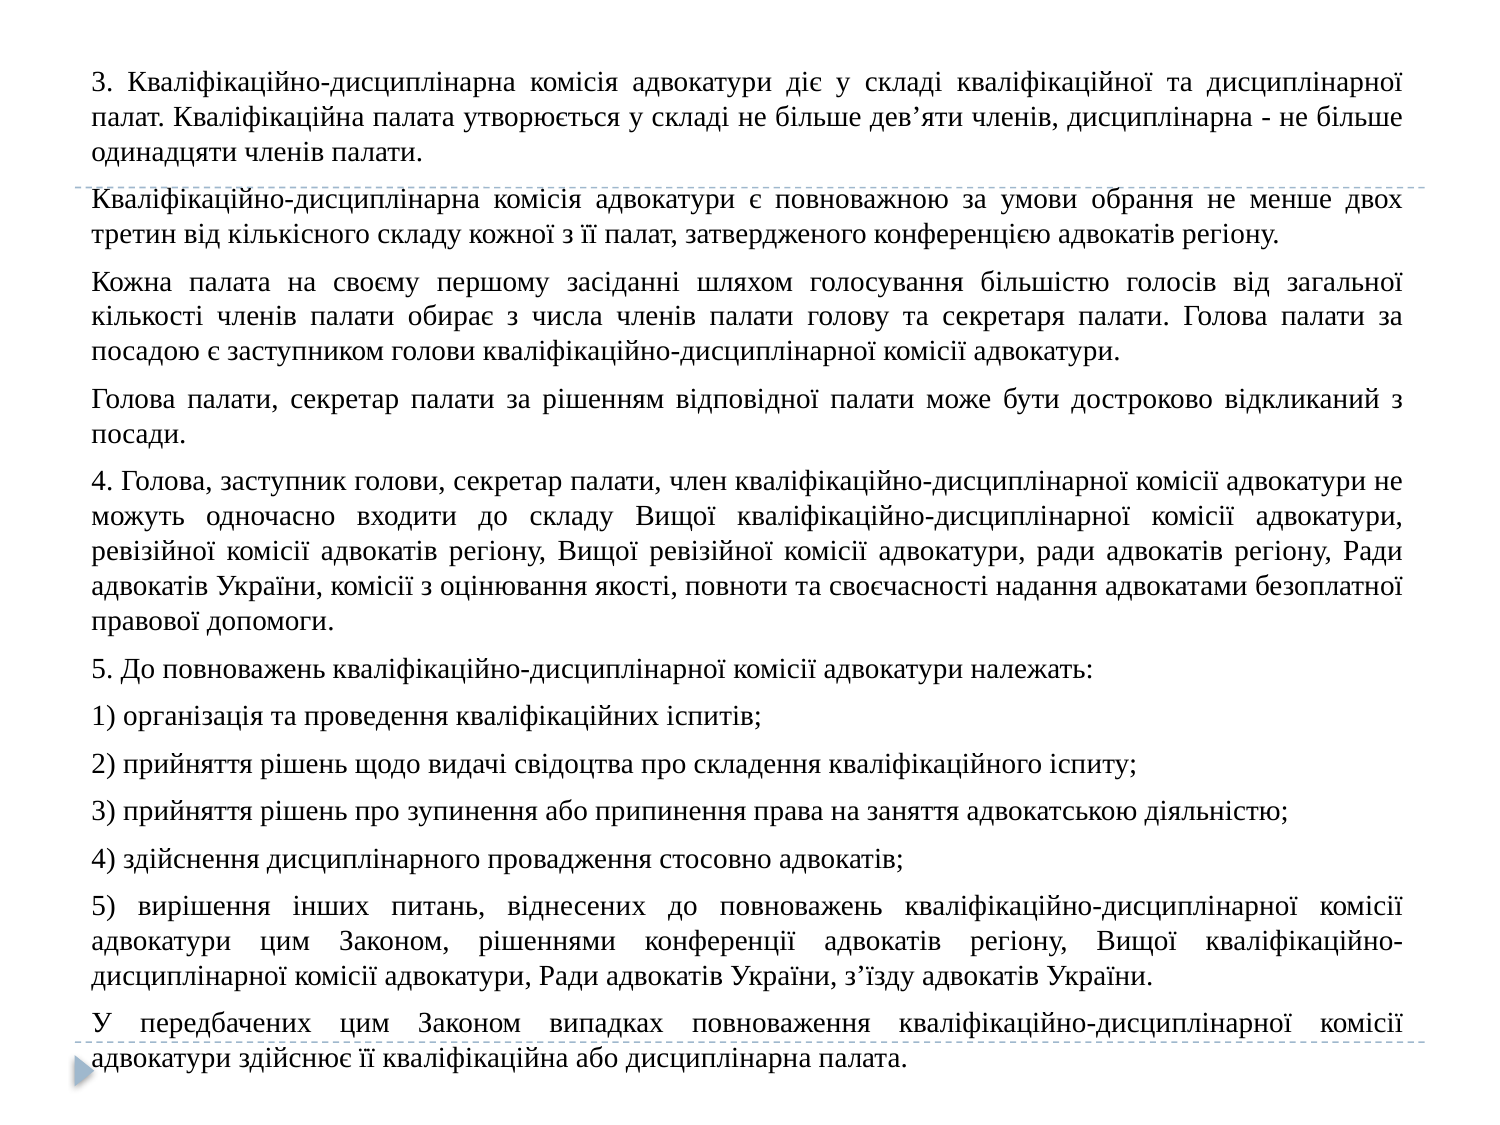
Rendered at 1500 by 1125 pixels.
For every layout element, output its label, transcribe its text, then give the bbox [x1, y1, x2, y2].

list 3. Кваліфікаційно-дисциплінарна комісія адвокатури діє у складі кваліфікаційної та дисциплінарної палат. Кваліфікаційна палата утворюється у складі не більше дев’яти членів, дисциплінарна - не більше одинадцяти членів палати. Кваліфікаційно-дисциплінарна комісія адвокатури є повноважною за умови обрання не менше двох третин від кількісного складу кожної з її палат, затвердженого конференцією адвокатів регіону. Кожна палата на своєму першому засіданні шляхом голосування більшістю голосів від загальної кількості членів палати обирає з числа членів палати голову та секретаря палати. Голова палати за посадою є заступником голови кваліфікаційно-дисциплінарної комісії адвокатури. Голова палати, секретар палати за рішенням відповідної палати може бути достроково відкликаний з посади. 4. Голова, заступник голови, секретар палати, член кваліфікаційно-дисциплінарної комісії адвокатури не можуть одночасно входити до складу Вищої кваліфікаційно-дисциплінарної комісії адвокатури, ревізійної комісії адвокатів регіону, Вищої ревізійної комісії адвокатури, ради адвокатів регіону, Ради адвокатів України, комісії з оцінювання якості, повноти та своєчасності надання адвокатами безоплатної правової допомоги. 5. До повноважень кваліфікаційно-дисциплінарної комісії адвокатури належать: 1) організація та проведення кваліфікаційних іспитів; 2) прийняття рішень щодо видачі свідоцтва про складення кваліфікаційного іспиту; 3) прийняття рішень про зупинення або припинення права на заняття адвокатською діяльністю; 4) здійснення дисциплінарного провадження стосовно адвокатів; 5) вирішення інших питань, віднесених до повноважень кваліфікаційно-дисциплінарної комісії адвокатури цим Законом, рішеннями конференції адвокатів регіону, Вищої кваліфікаційно-дисциплінарної комісії адвокатури, Ради адвокатів України, з’їзду адвокатів України. У передбачених цим Законом випадках повноваження кваліфікаційно-дисциплінарної комісії адвокатури здійснює її кваліфікаційна або дисциплінарна палата. [76, 54, 1420, 1035]
